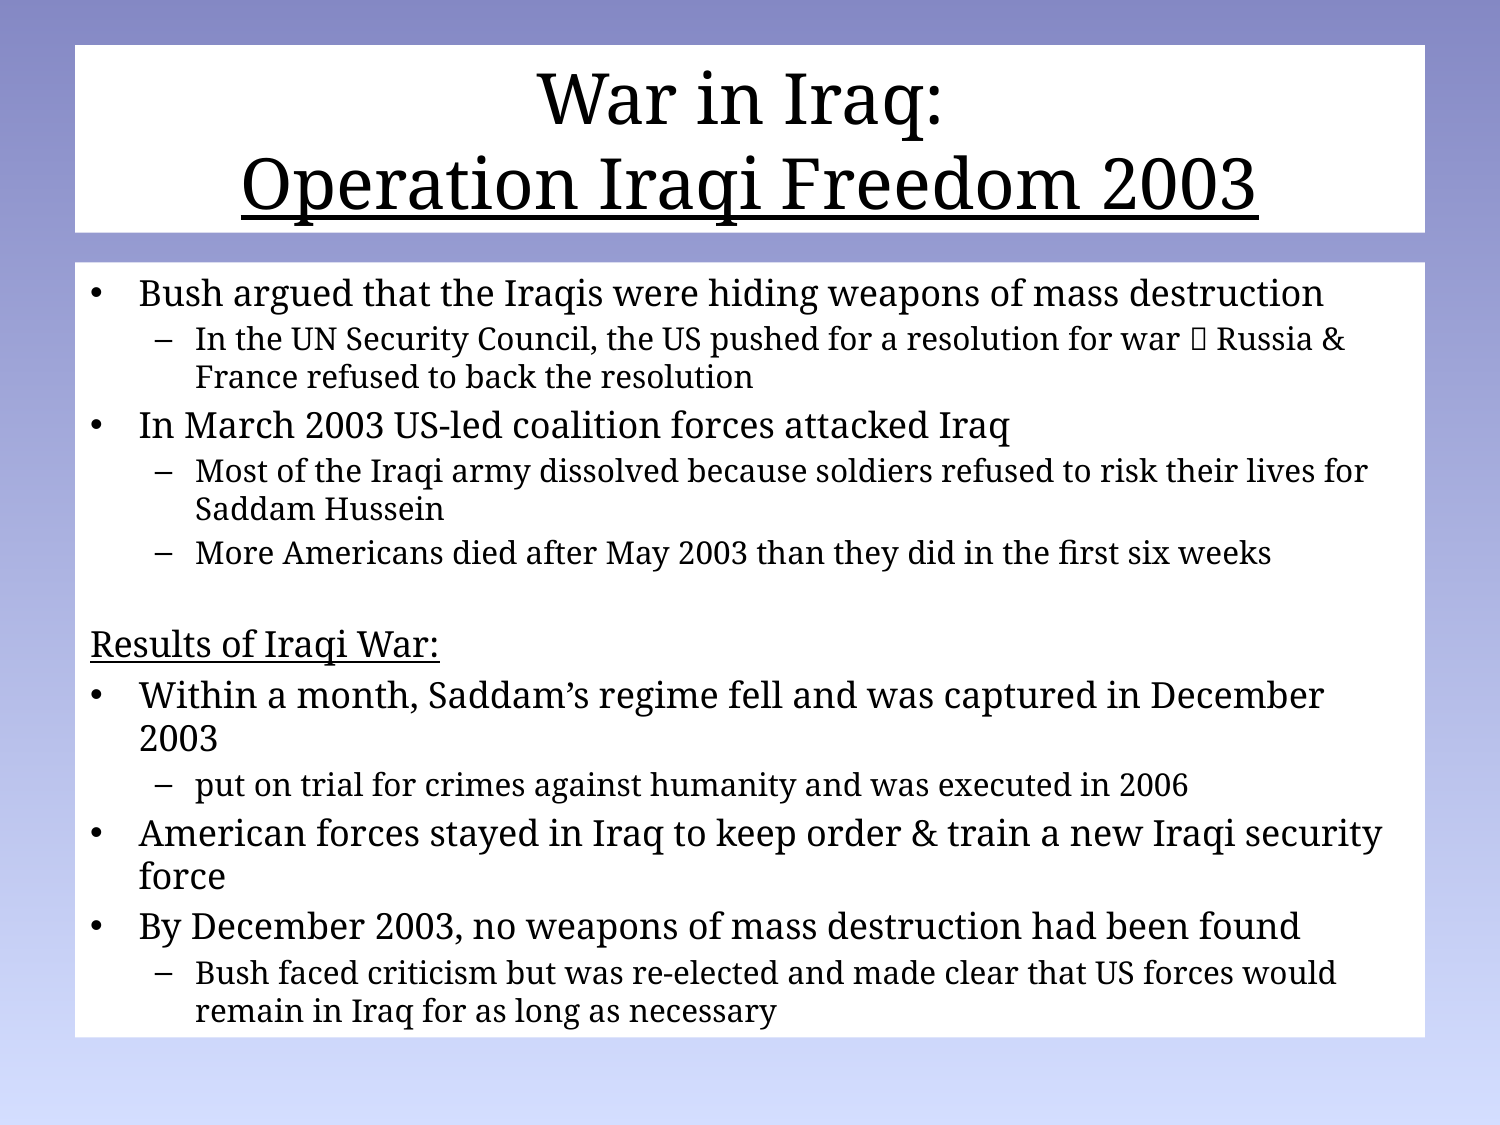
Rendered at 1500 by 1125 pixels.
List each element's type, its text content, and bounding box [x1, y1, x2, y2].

list Bush argued that the Iraqis were hiding weapons of mass destruction In the UN Security Council, the US pushed for a resolution for war  Russia & France refused to back the resolution In March 2003 US-led coalition forces attacked Iraq Most of the Iraqi army dissolved because soldiers refused to risk their lives for Saddam Hussein More Americans died after May 2003 than they did in the first six weeks Results of Iraqi War: Within a month, Saddam’s regime fell and was captured in December 2003 put on trial for crimes against humanity and was executed in 2006 American forces stayed in Iraq to keep order & train a new Iraqi security force By December 2003, no weapons of mass destruction had been found Bush faced criticism but was re-elected and made clear that US forces would remain in Iraq for as long as necessary [75, 262, 1425, 1038]
title War in Iraq: Operation Iraqi Freedom 2003 [75, 45, 1425, 233]
